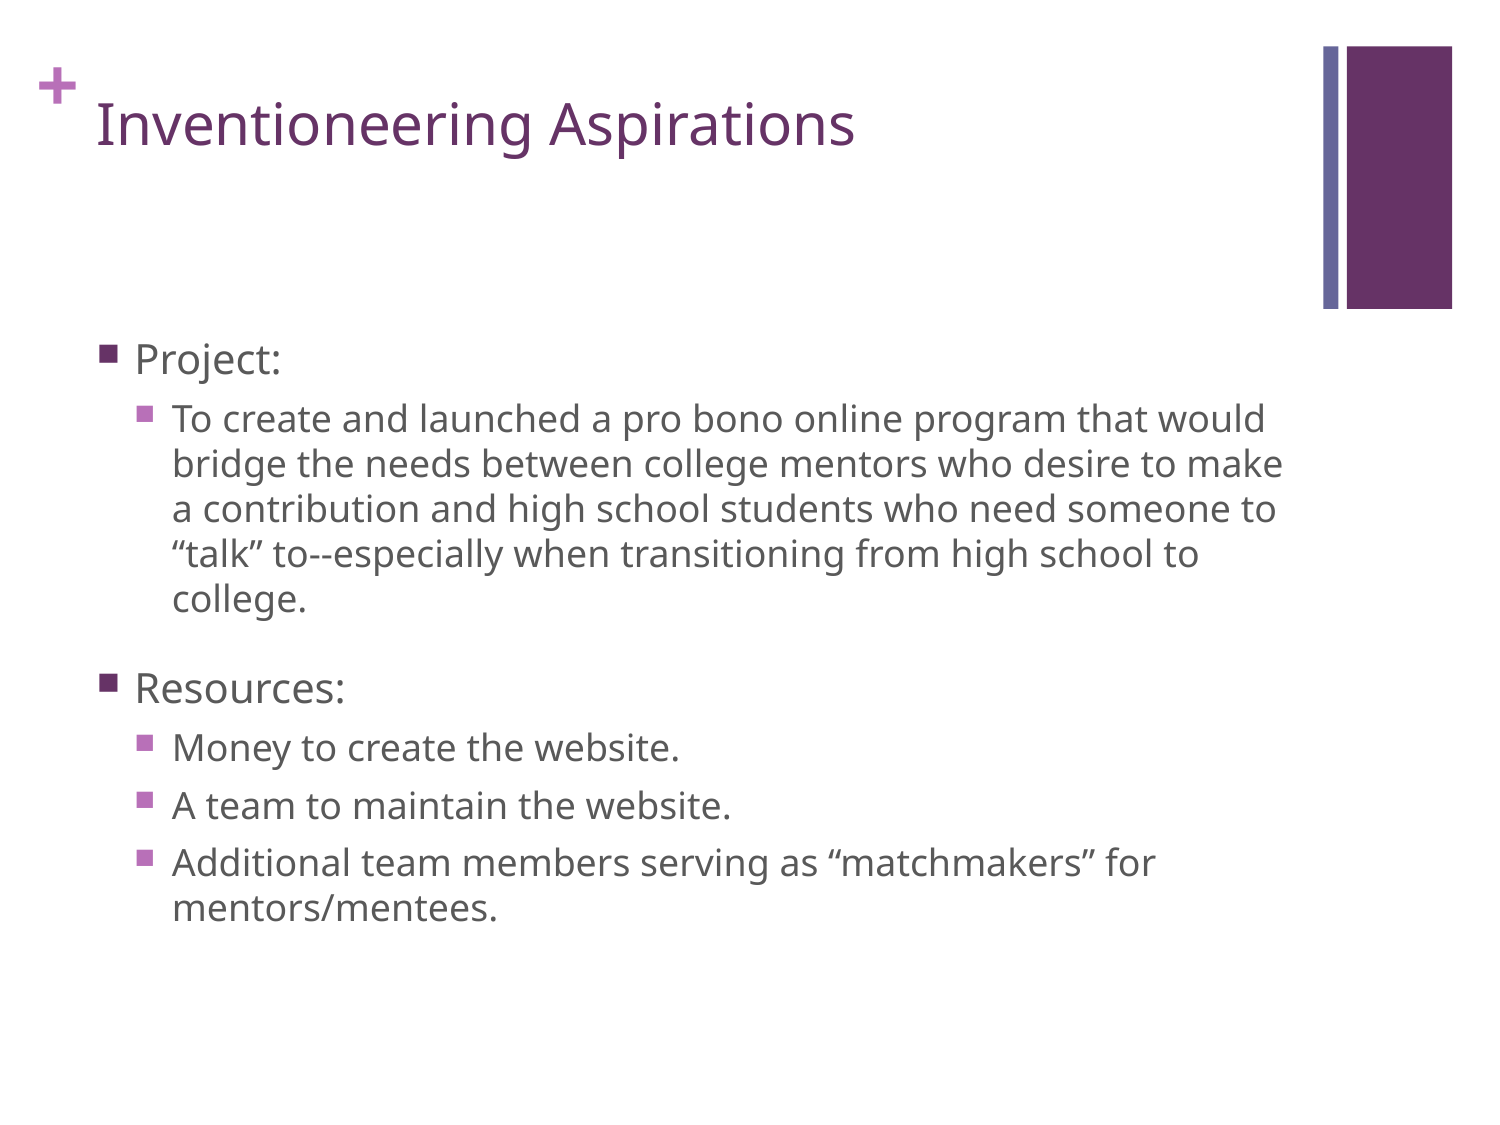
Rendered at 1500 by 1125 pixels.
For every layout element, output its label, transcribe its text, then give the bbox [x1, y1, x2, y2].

list Project: To create and launched a pro bono online program that would bridge the needs between college mentors who desire to make a contribution and high school students who need someone to “talk” to--especially when transitioning from high school to college. Resources: Money to create the website. A team to maintain the website. Additional team members serving as “matchmakers” for mentors/mentees. [81, 324, 1322, 1005]
title Inventioneering Aspirations [81, 79, 1322, 263]
